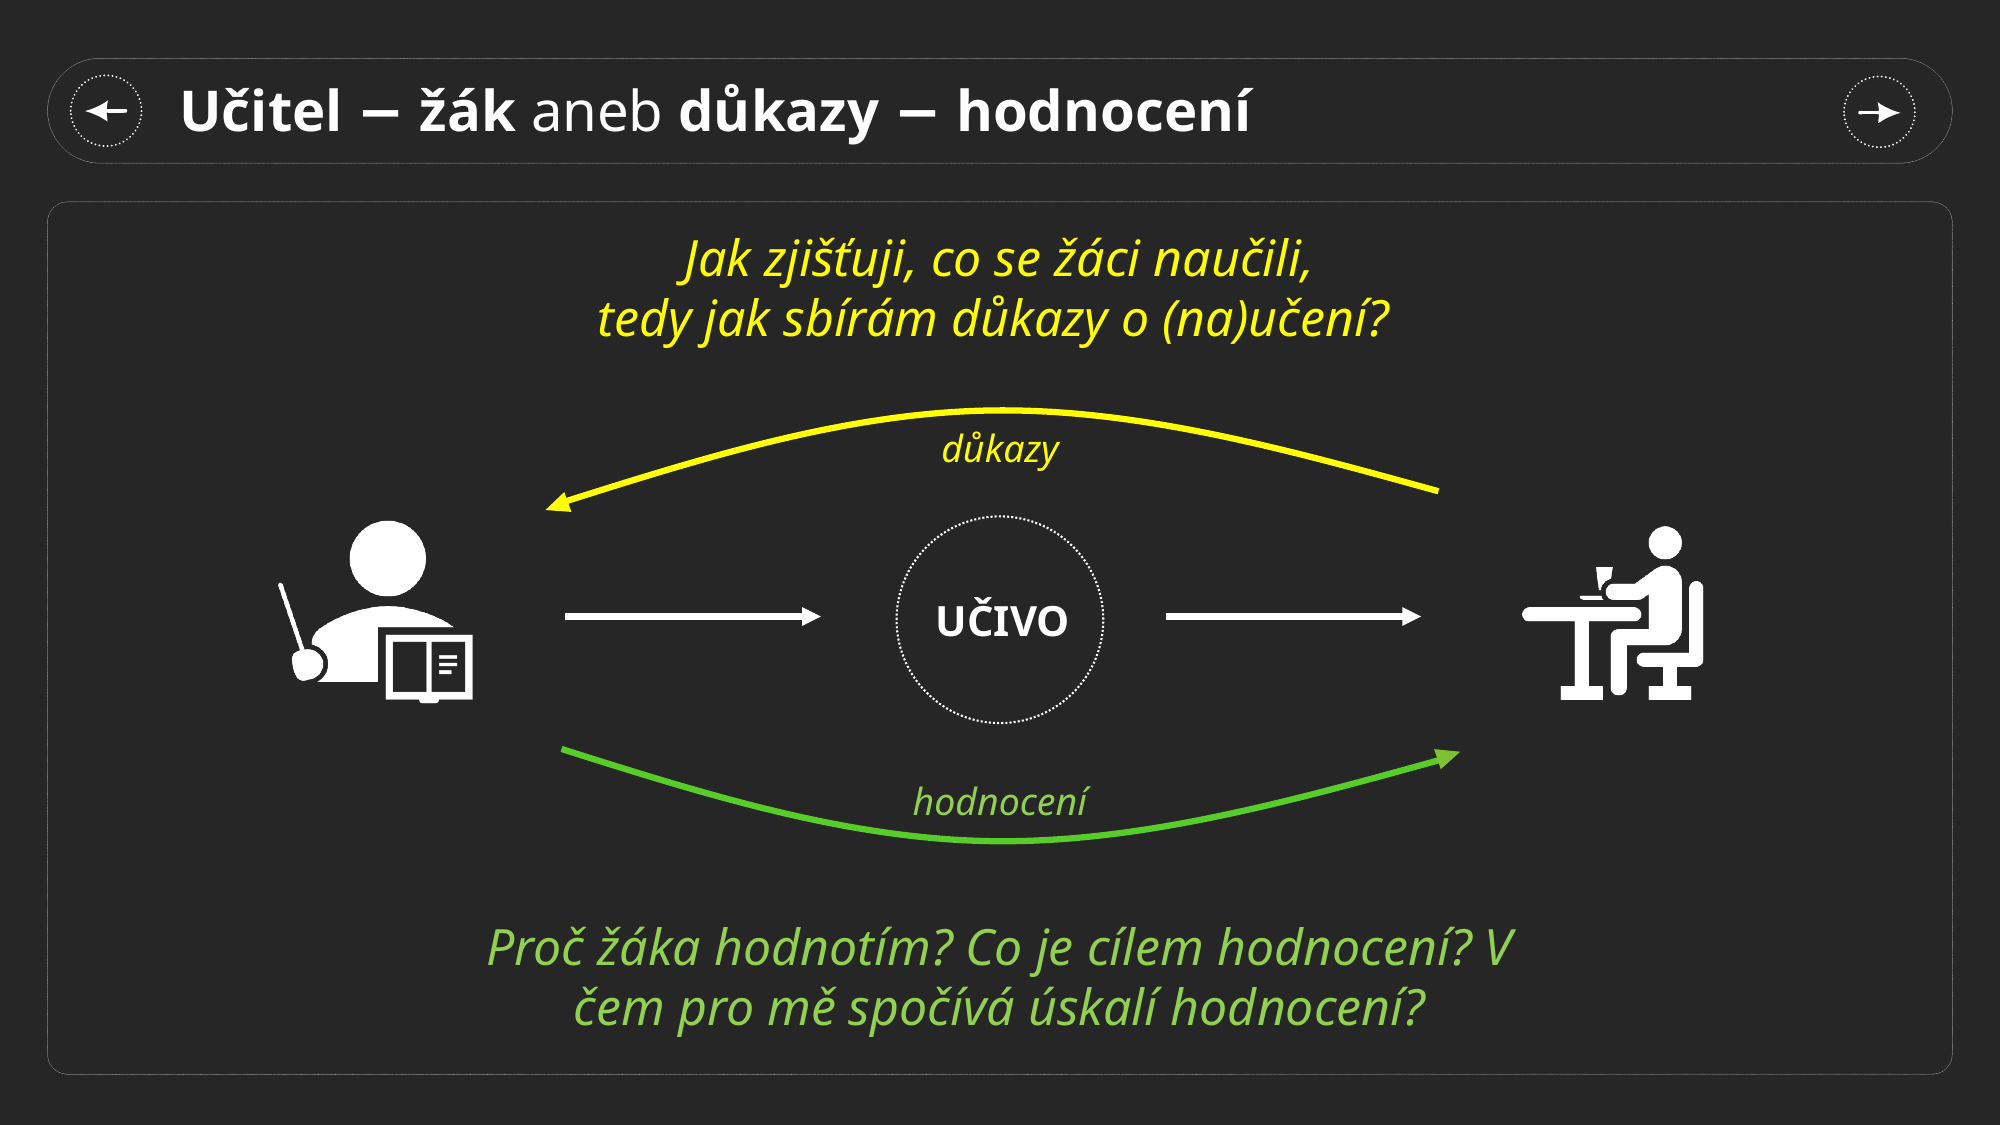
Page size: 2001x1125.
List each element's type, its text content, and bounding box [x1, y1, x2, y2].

text_box [1843, 75, 1916, 149]
picture [1858, 101, 1901, 124]
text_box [70, 75, 142, 147]
text_box [46, 200, 1954, 1076]
text_box Učitel − žák aneb důkazy − hodnocení [164, 67, 1422, 151]
text_box [46, 57, 1954, 165]
picture [273, 487, 502, 716]
picture [1498, 502, 1727, 731]
